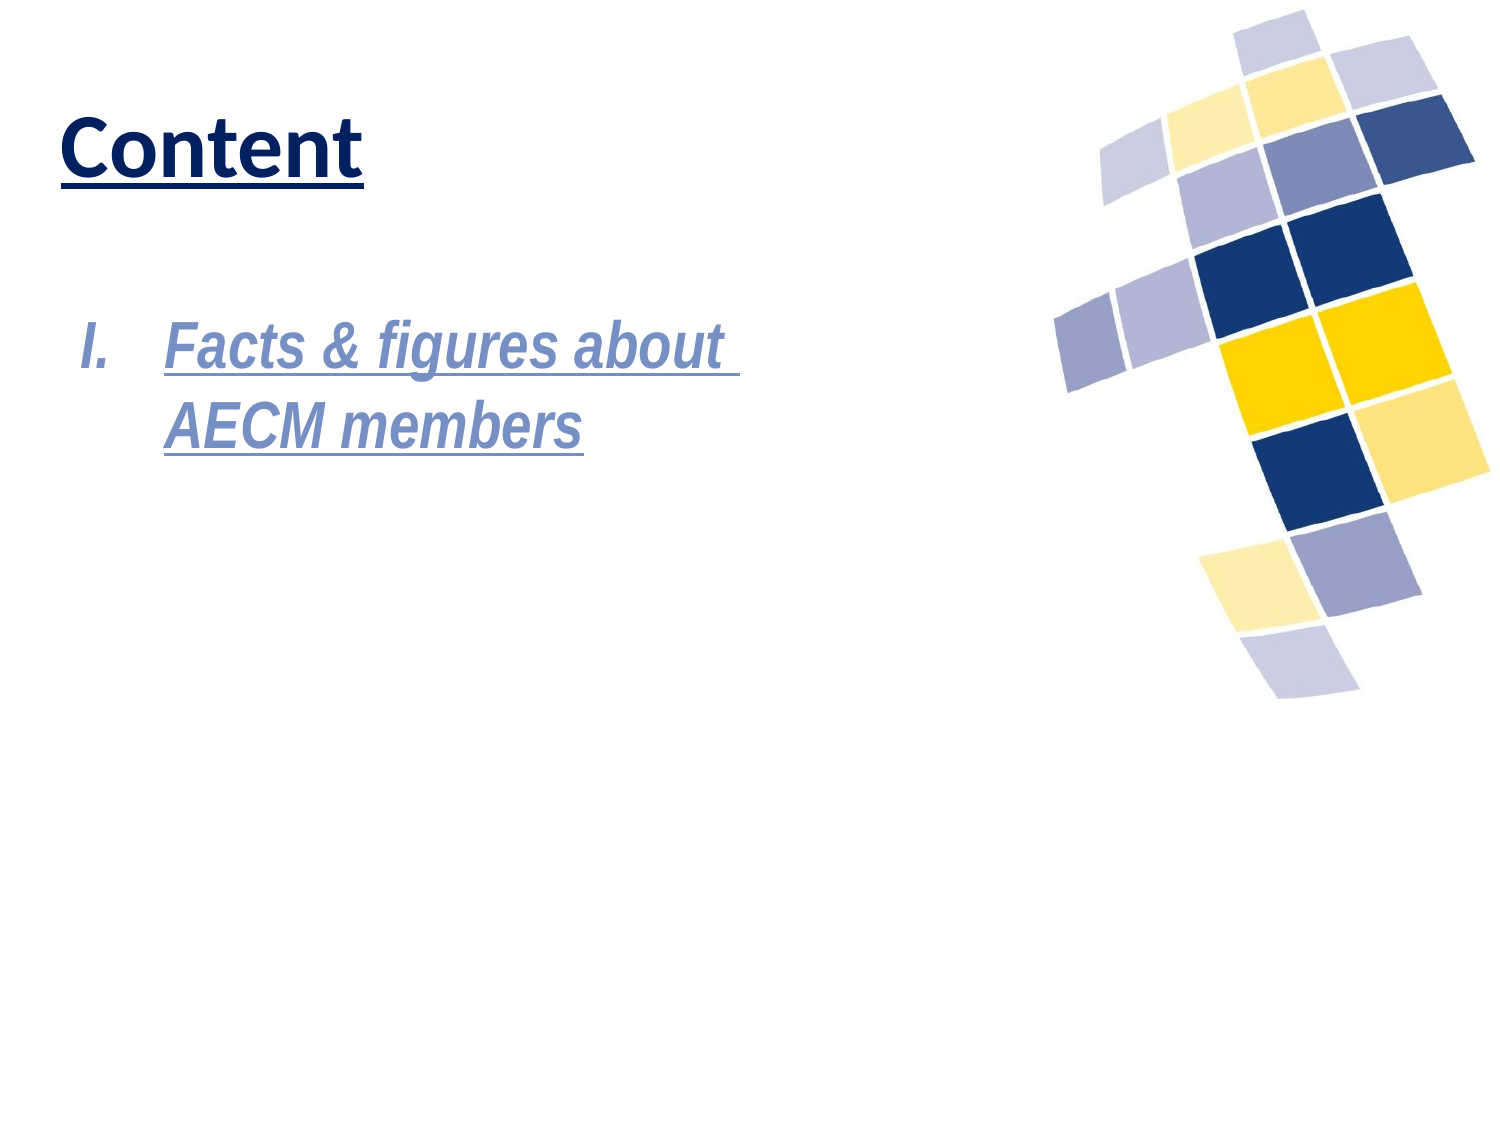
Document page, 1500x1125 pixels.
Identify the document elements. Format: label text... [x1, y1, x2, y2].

subtitle Facts & figures about AECM members [64, 294, 1039, 421]
title Content [45, 60, 1039, 220]
picture [1045, 0, 1499, 709]
